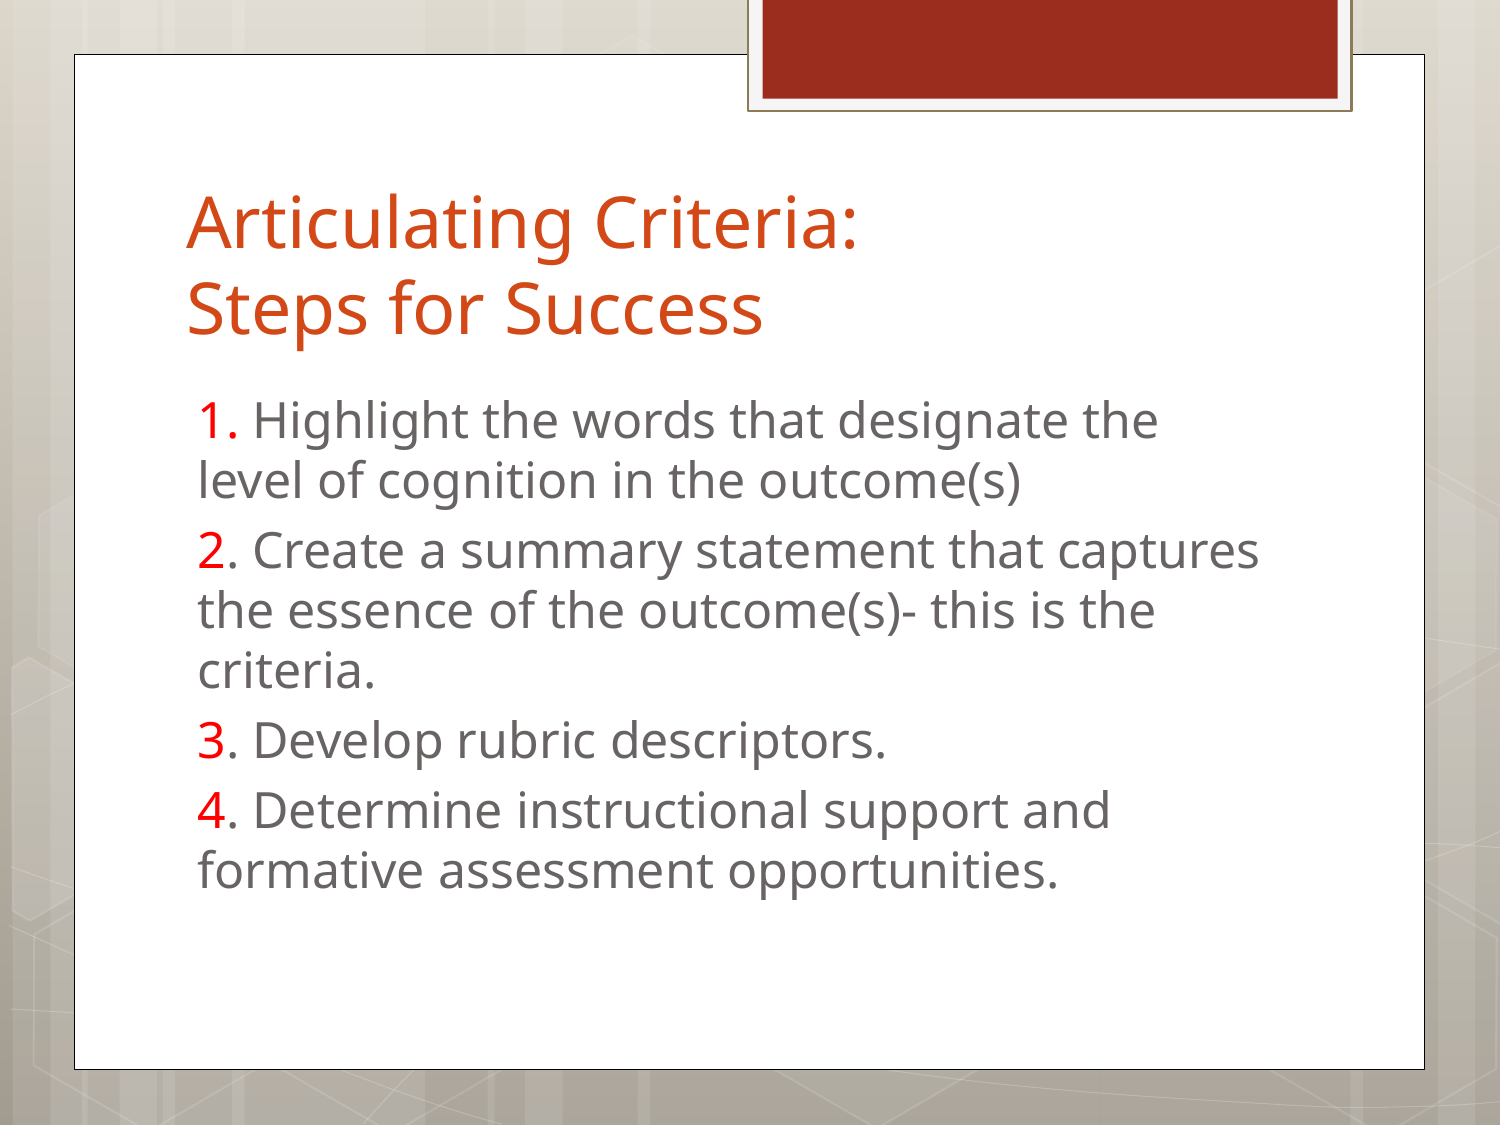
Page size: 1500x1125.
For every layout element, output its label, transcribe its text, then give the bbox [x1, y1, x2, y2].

list 1. Highlight the words that designate the level of cognition in the outcome(s) 2. Create a summary statement that captures the essence of the outcome(s)- this is the criteria. 3. Develop rubric descriptors. 4. Determine instructional support and formative assessment opportunities. [171, 381, 1283, 957]
title Articulating Criteria: Steps for Success [171, 168, 1324, 357]
